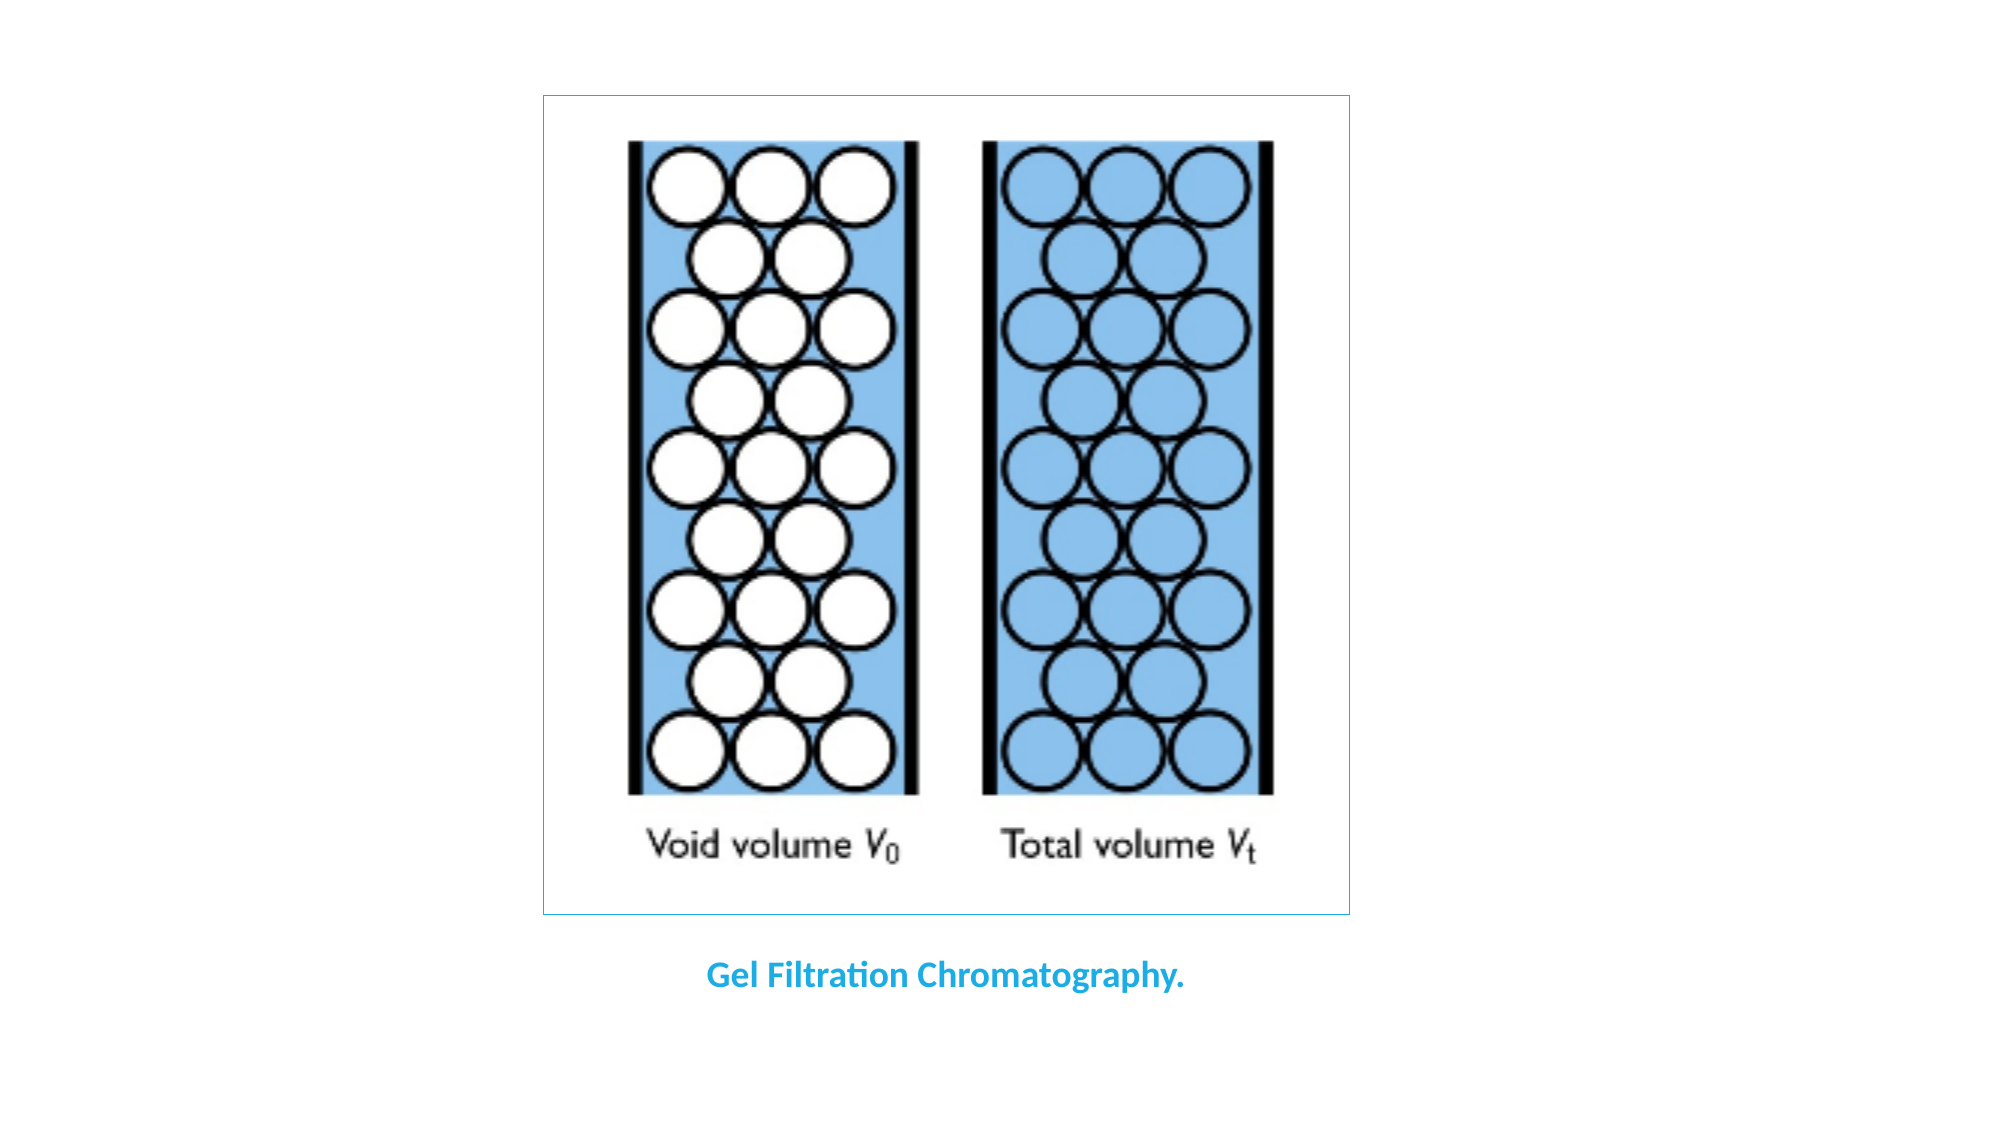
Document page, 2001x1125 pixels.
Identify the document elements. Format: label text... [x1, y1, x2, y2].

picture [543, 94, 1350, 915]
text_box Gel Filtration Chromatography. [571, 923, 1322, 1047]
